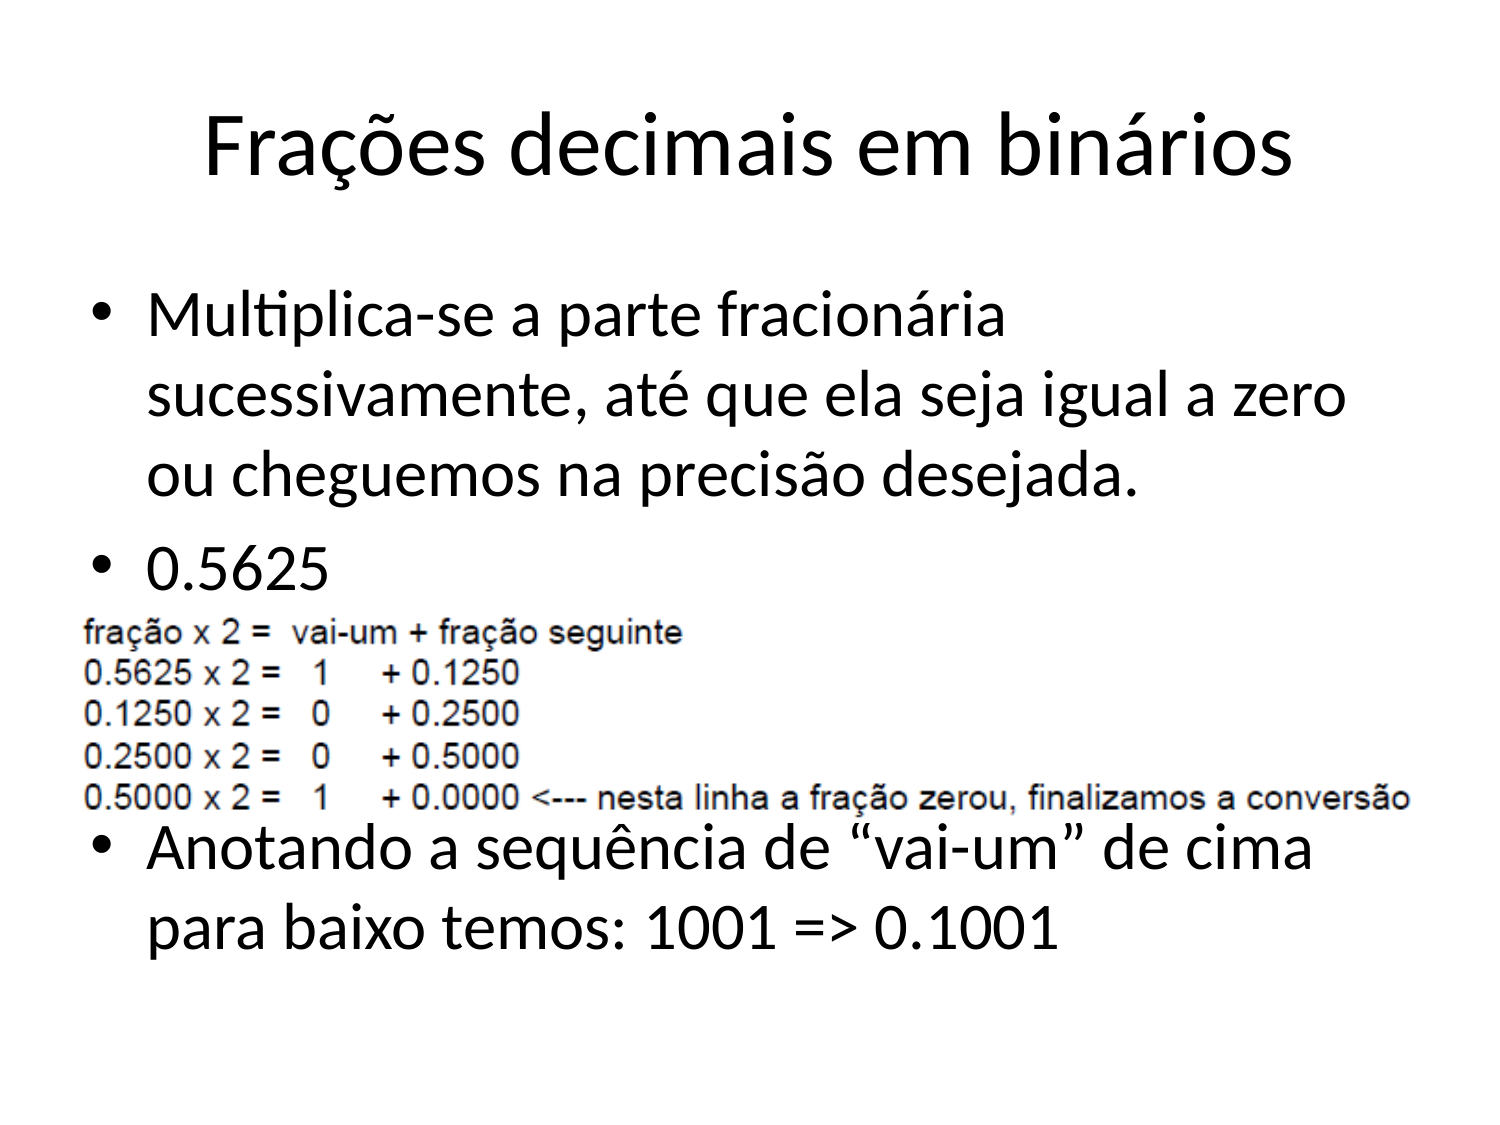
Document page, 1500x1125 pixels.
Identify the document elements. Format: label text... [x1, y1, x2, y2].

picture [76, 609, 1418, 823]
title Frações decimais em binários [75, 45, 1425, 233]
list Multiplica-se a parte fracionária sucessivamente, até que ela seja igual a zero ou cheguemos na precisão desejada. 0.5625 Anotando a sequência de “vai-um” de cima para baixo temos: 1001 => 0.1001 [75, 262, 1425, 1005]
